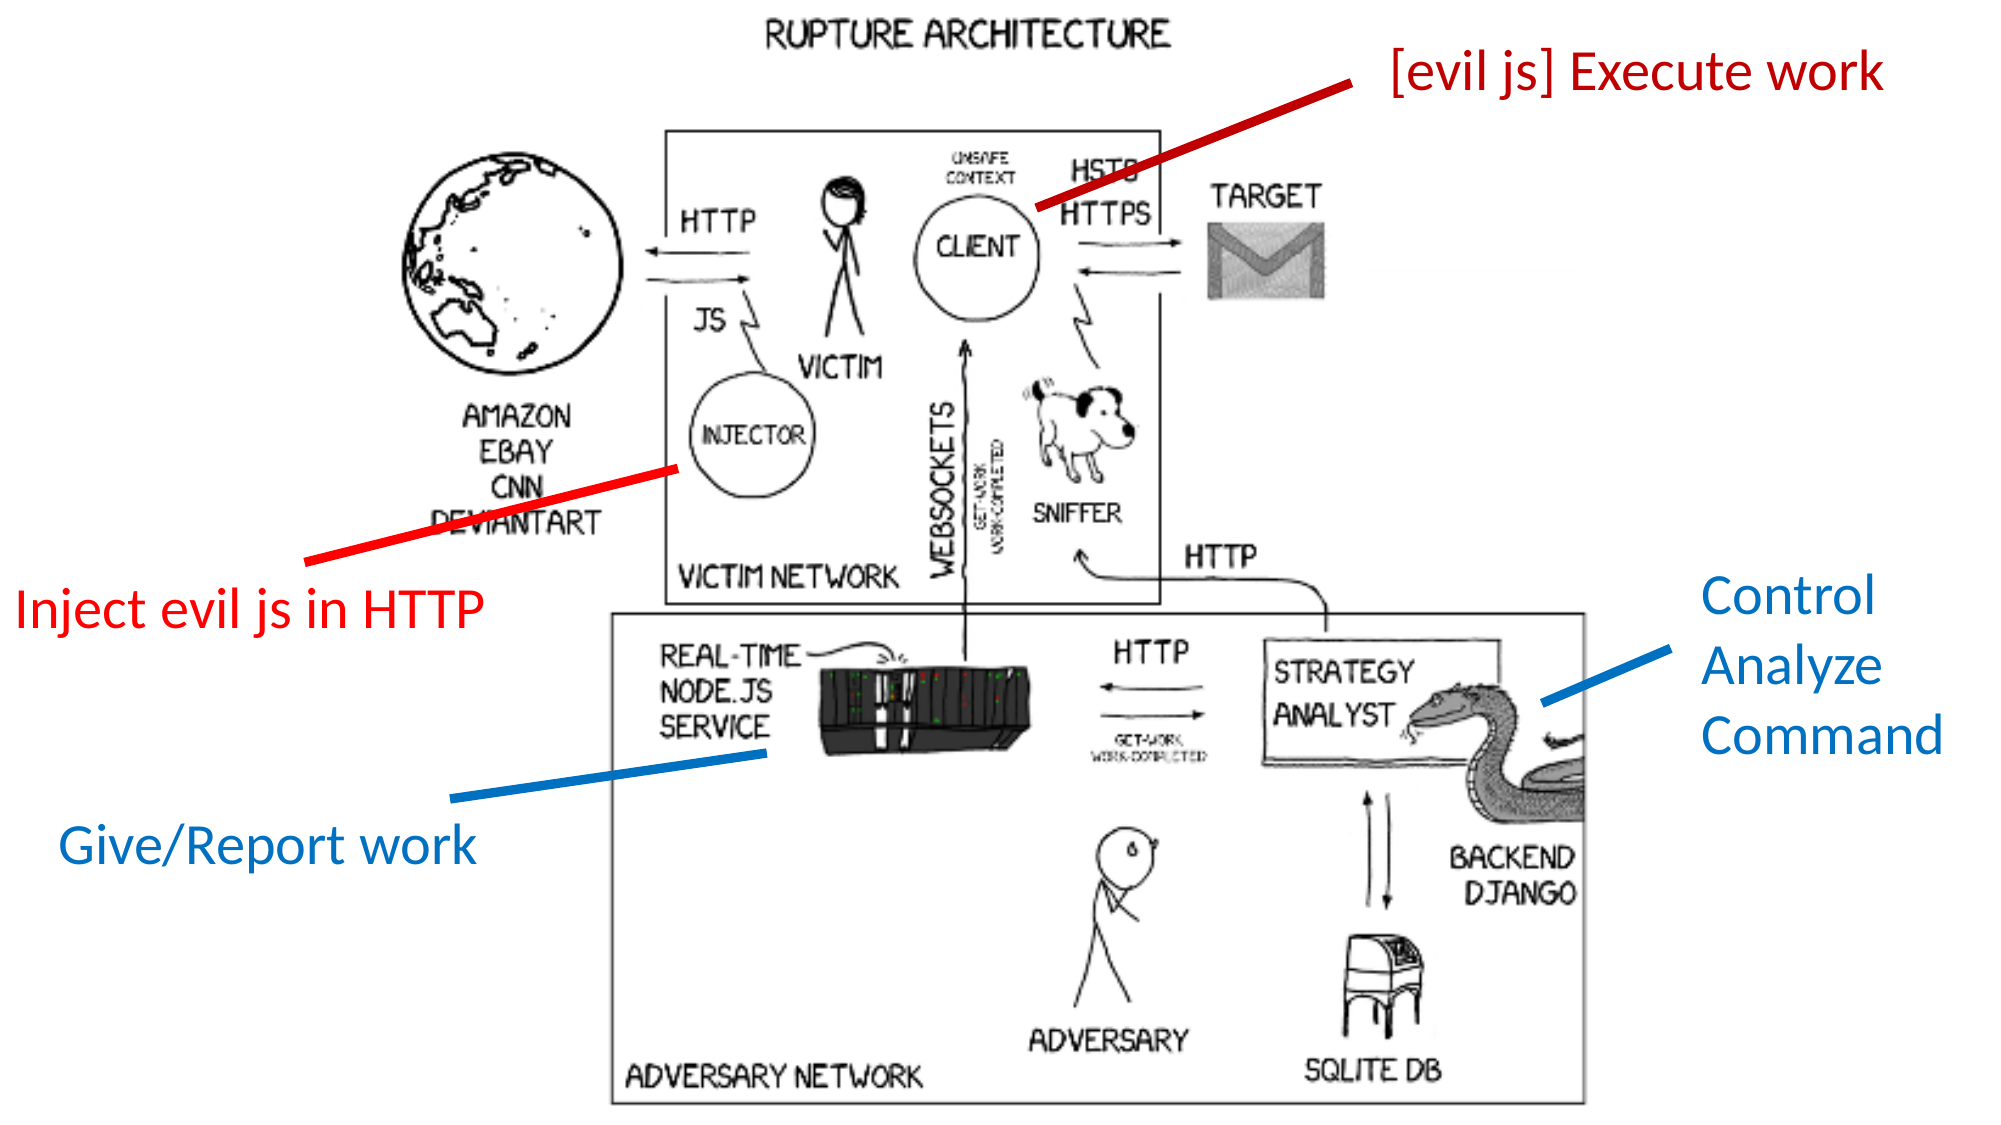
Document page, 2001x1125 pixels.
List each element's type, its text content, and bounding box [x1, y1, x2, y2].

text_box Control Analyze Command [1687, 548, 1991, 774]
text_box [304, 468, 678, 563]
text_box Inject evil js in HTTP [0, 562, 354, 648]
picture [354, 0, 1622, 1125]
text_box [1541, 648, 1671, 704]
text_box [evil js] Execute work [1621, 24, 2000, 110]
text_box Give/Report work [43, 798, 354, 884]
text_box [1036, 82, 1352, 209]
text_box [449, 752, 767, 799]
